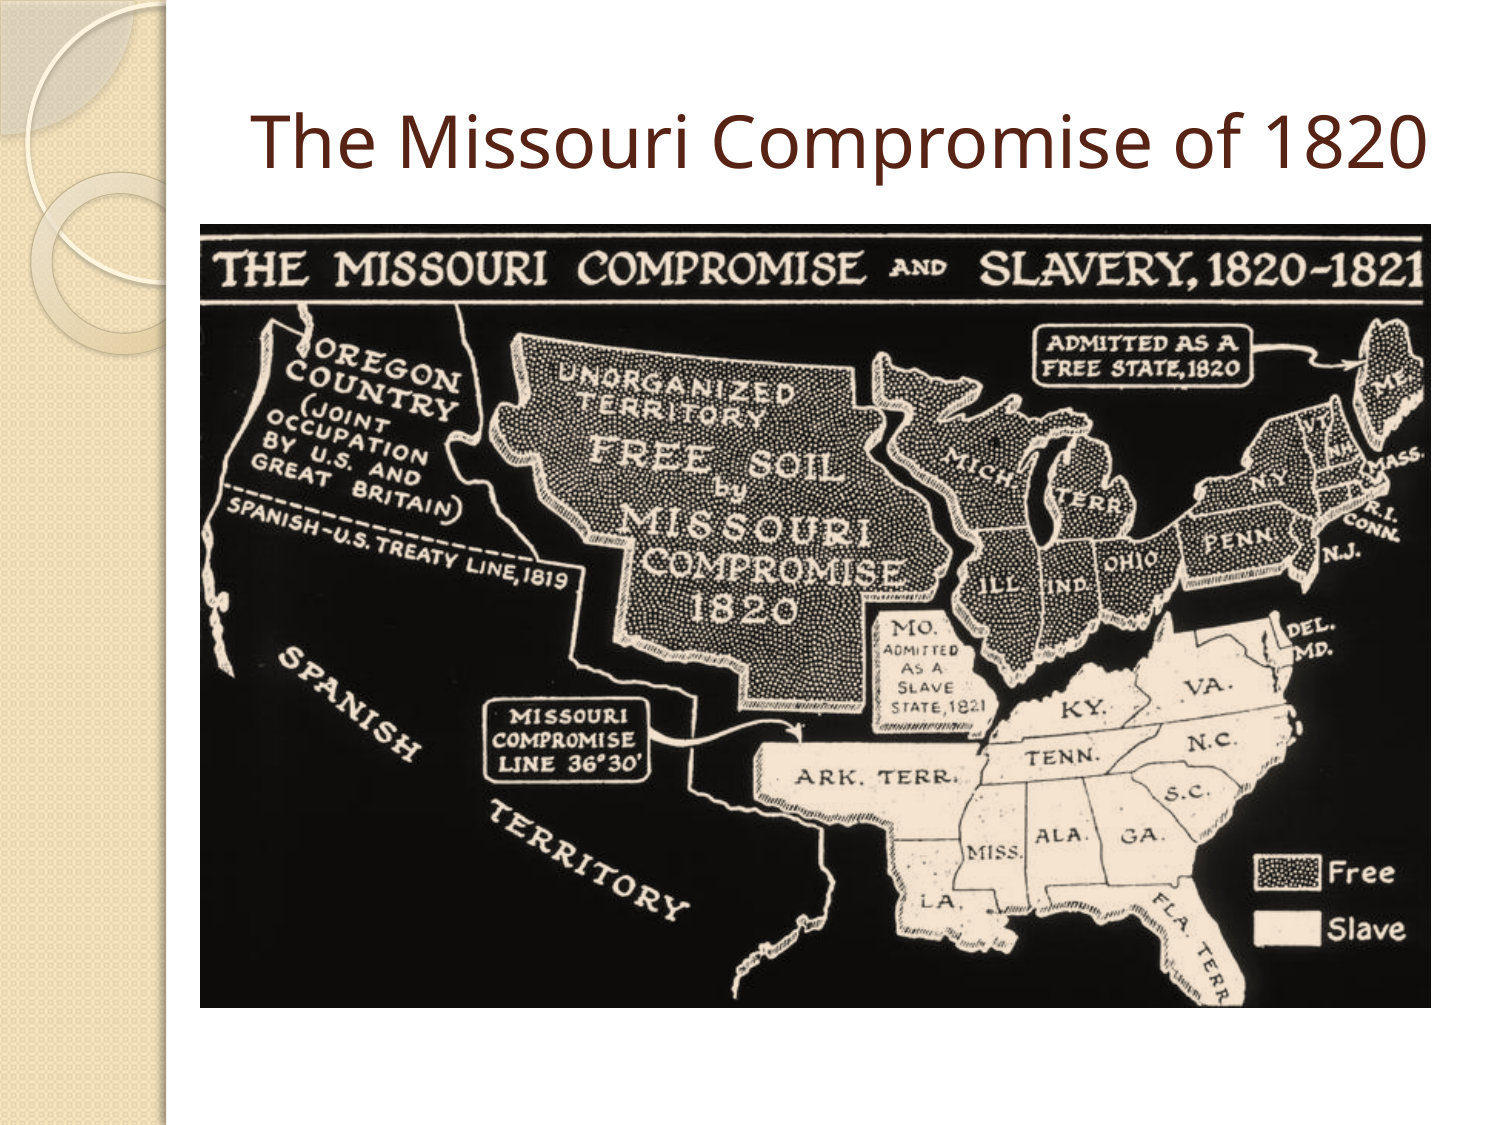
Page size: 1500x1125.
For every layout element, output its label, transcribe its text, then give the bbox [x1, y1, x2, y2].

title The Missouri Compromise of 1820 [235, 45, 1466, 233]
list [199, 224, 1431, 1008]
